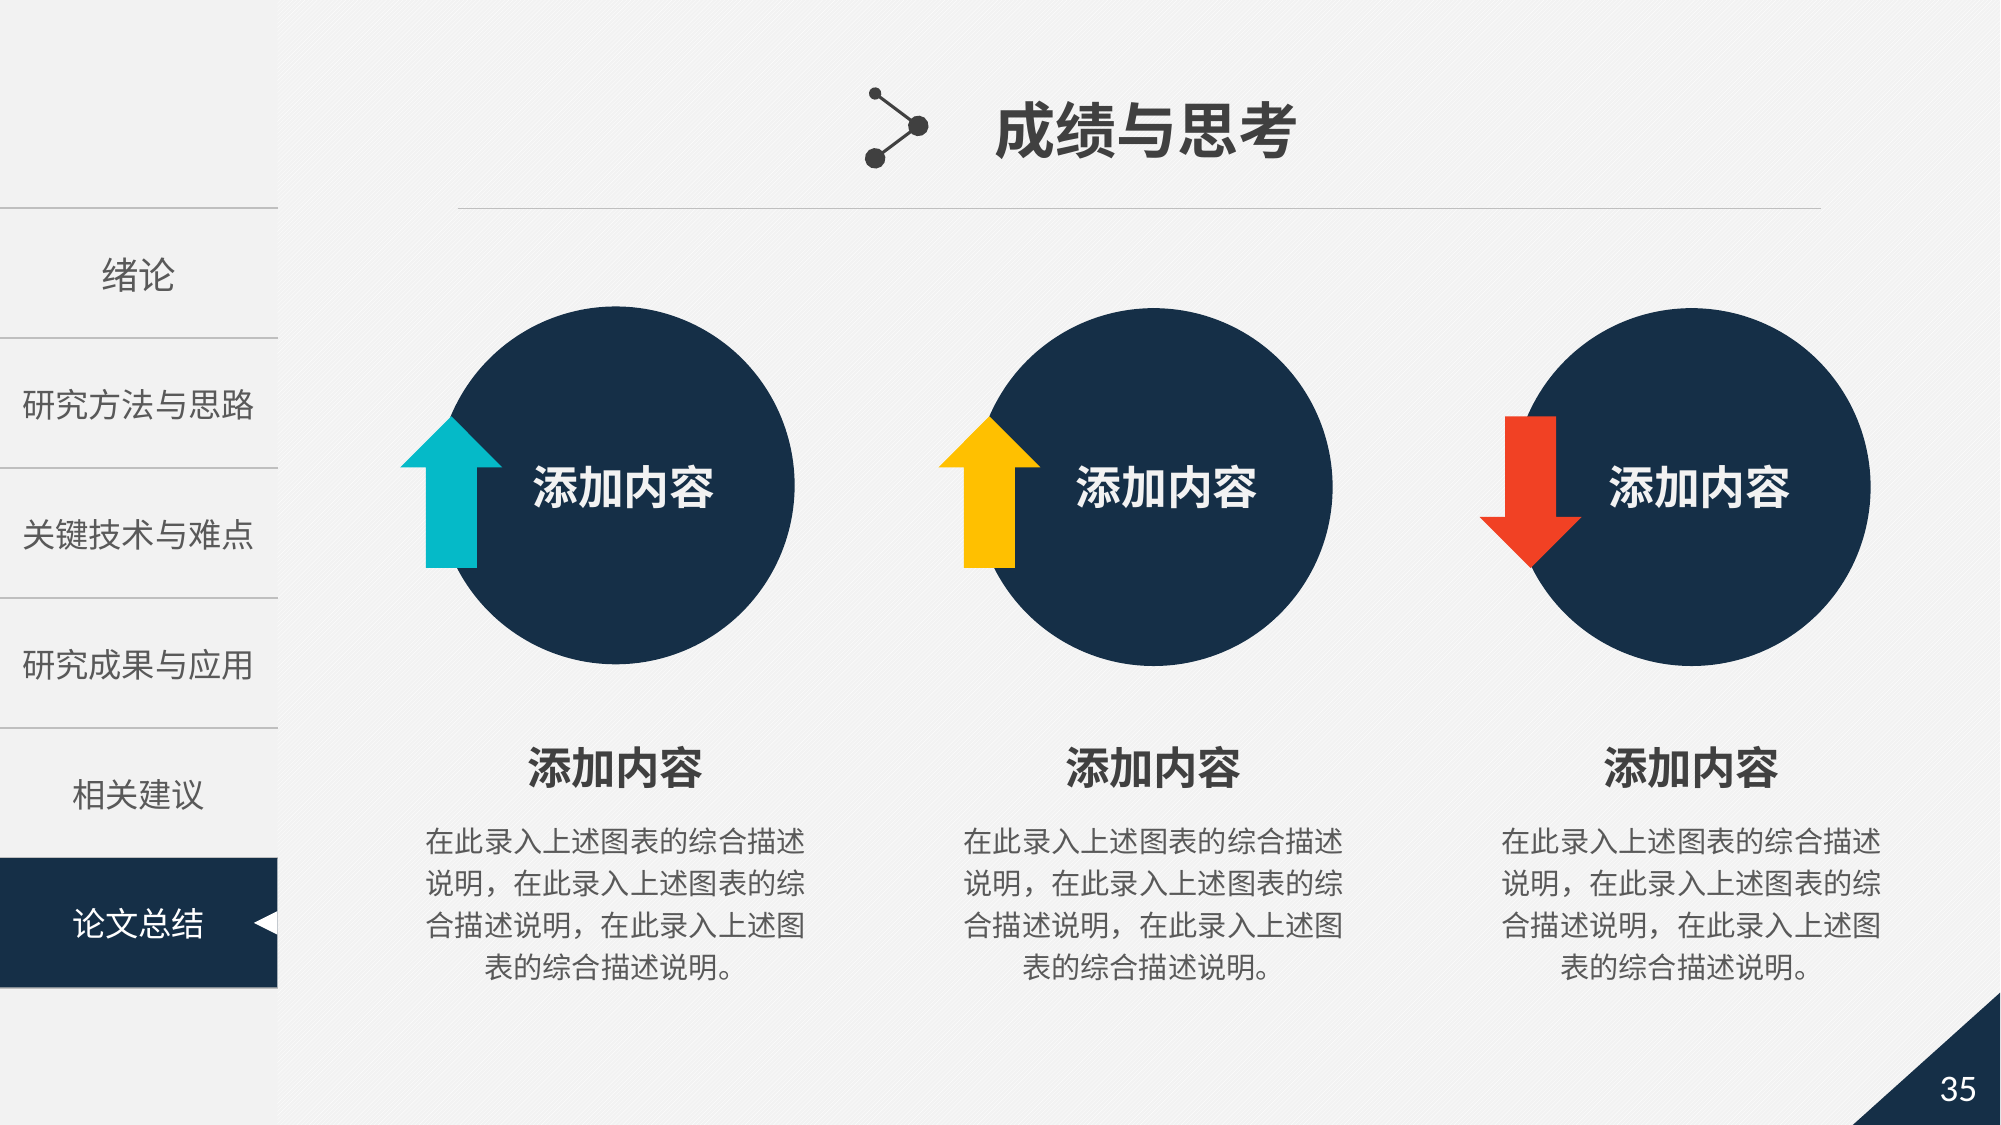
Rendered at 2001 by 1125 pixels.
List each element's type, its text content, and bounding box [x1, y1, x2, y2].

text_box [1477, 415, 1585, 570]
text_box [935, 414, 1043, 569]
text_box 添加内容 [1593, 451, 1820, 522]
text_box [1473, 732, 1911, 986]
text_box [397, 414, 505, 569]
text_box 添加内容 [1060, 451, 1287, 522]
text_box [875, 93, 919, 159]
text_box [397, 732, 835, 986]
text_box [1527, 308, 1871, 667]
text_box [451, 306, 795, 665]
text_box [935, 732, 1373, 986]
text_box 成绩与思考 [979, 84, 1315, 173]
text_box 添加内容 [517, 451, 744, 522]
text_box [990, 308, 1333, 667]
